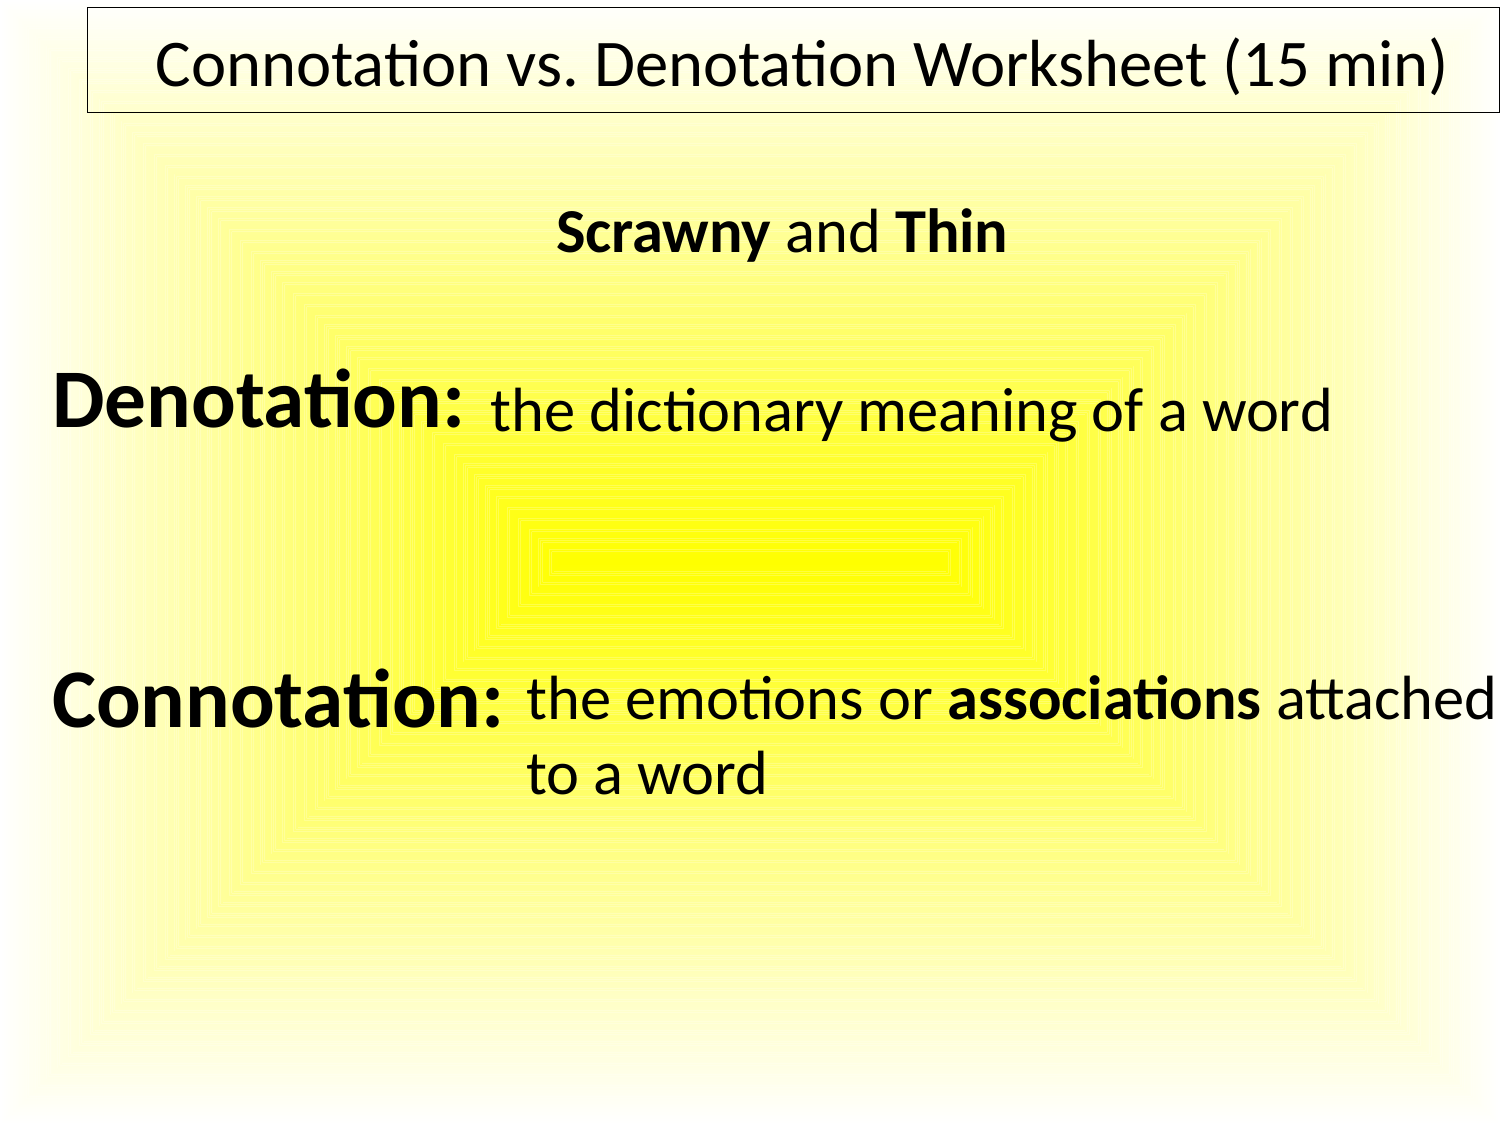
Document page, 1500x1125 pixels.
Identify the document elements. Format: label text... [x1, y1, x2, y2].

text_box Denotation: Connotation: [37, 336, 913, 1125]
text_box the emotions or associations attached to a word [511, 649, 1500, 815]
text_box the dictionary meaning of a word [475, 361, 1349, 452]
text_box Scrawny and Thin [541, 182, 1024, 273]
title Connotation vs. Denotation Worksheet (15 min) [87, 7, 1500, 113]
